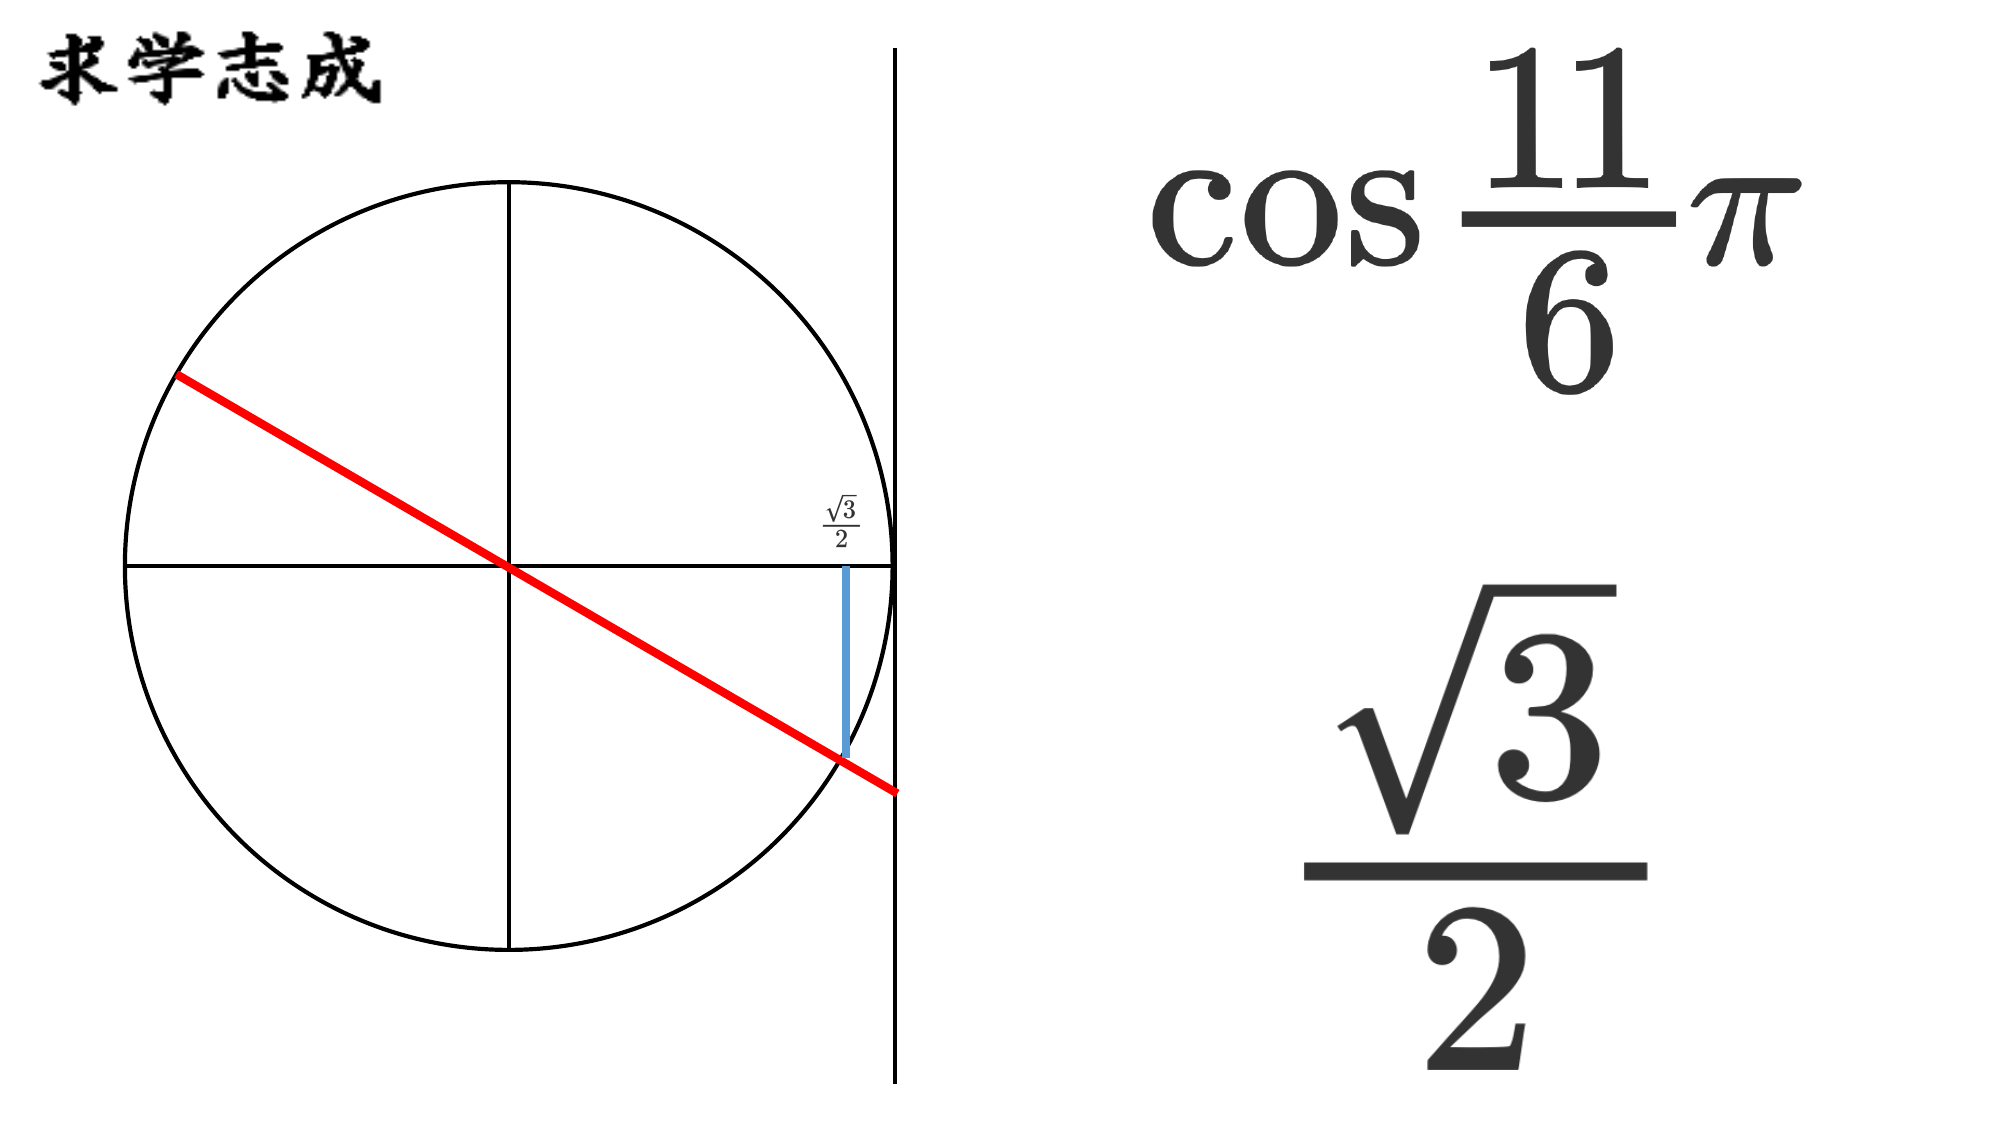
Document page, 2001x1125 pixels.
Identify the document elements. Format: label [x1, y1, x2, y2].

text_box [198, 794, 819, 951]
picture [18, 0, 403, 166]
text_box [123, 181, 843, 760]
picture [1105, 0, 1850, 443]
picture [1250, 530, 1704, 1125]
text_box [176, 374, 898, 794]
picture [817, 489, 866, 553]
